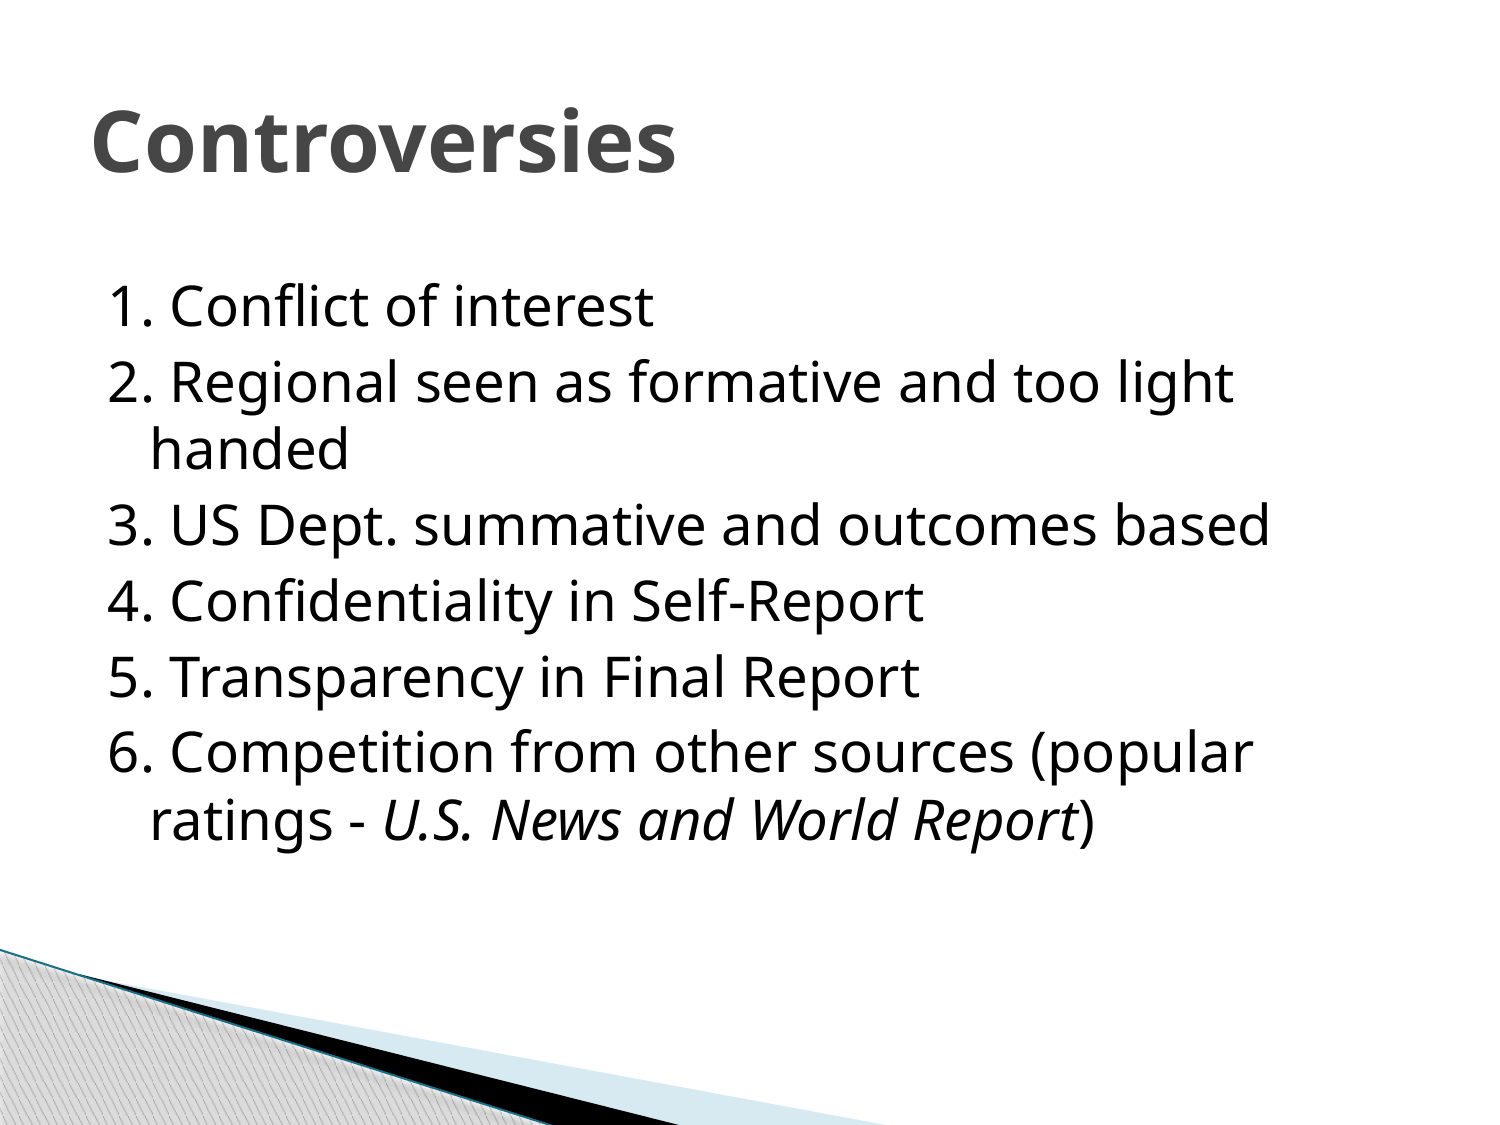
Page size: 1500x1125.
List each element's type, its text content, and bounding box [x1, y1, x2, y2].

list 1. Conflict of interest 2. Regional seen as formative and too light handed 3. US Dept. summative and outcomes based 4. Confidentiality in Self-Report 5. Transparency in Final Report 6. Competition from other sources (popular ratings - U.S. News and World Report) [74, 262, 1426, 1038]
title Controversies [75, 45, 1425, 233]
